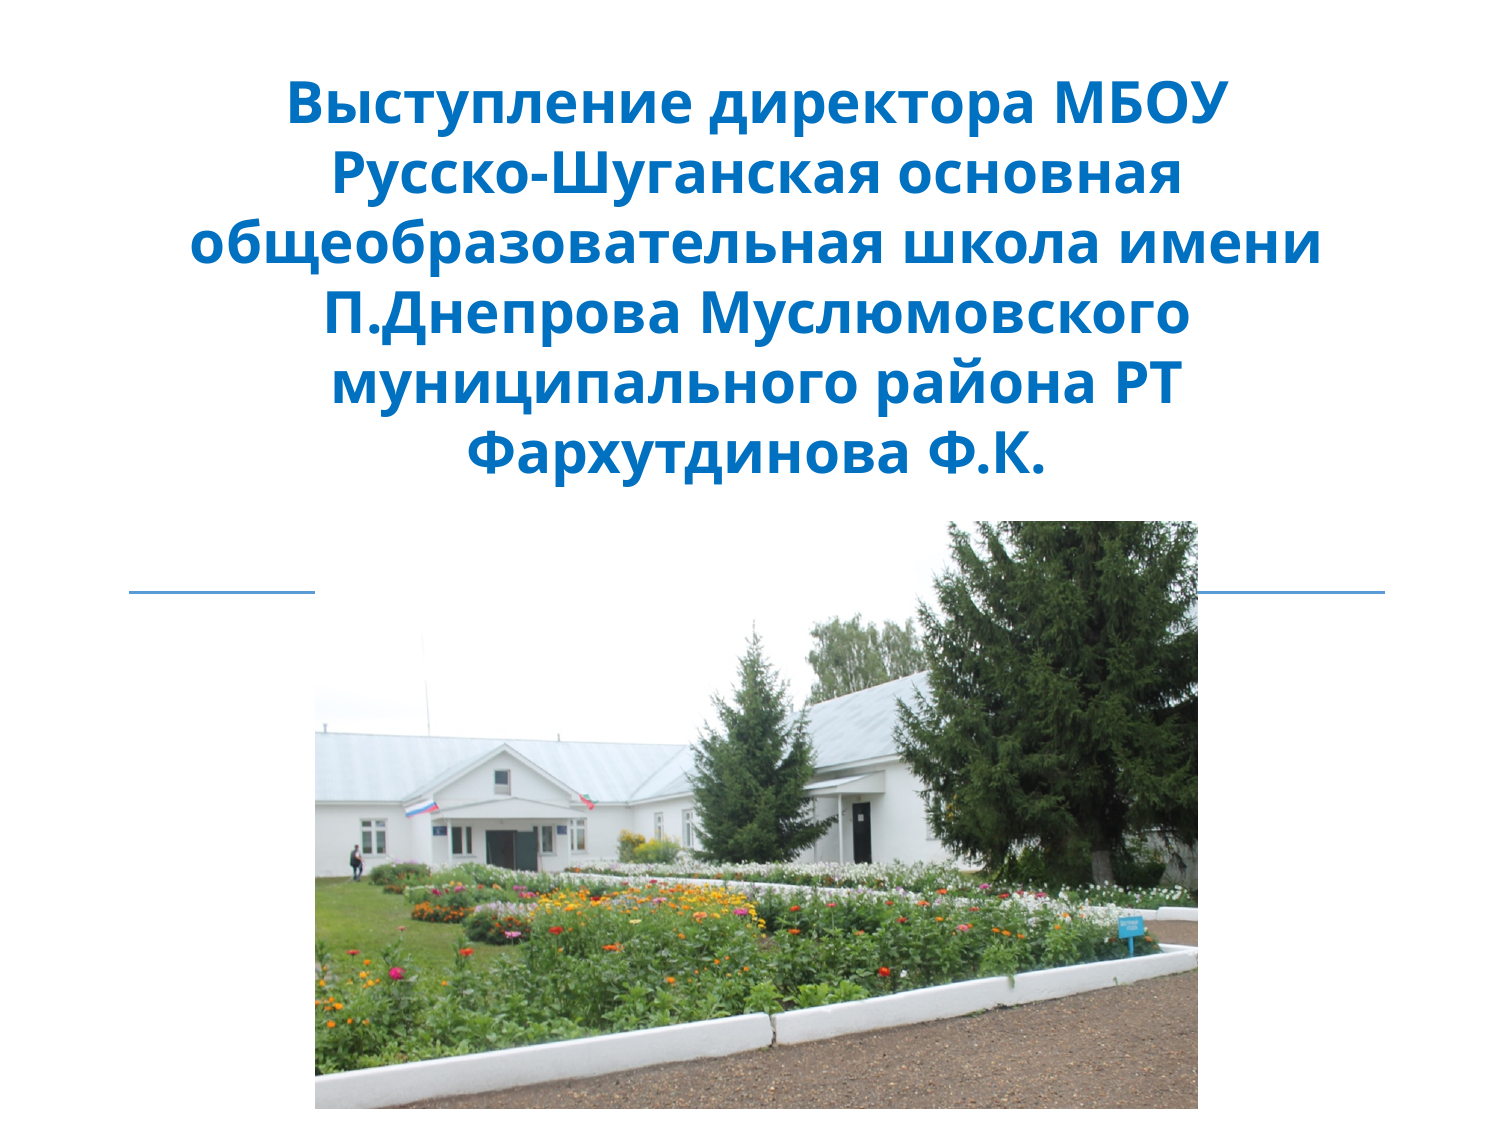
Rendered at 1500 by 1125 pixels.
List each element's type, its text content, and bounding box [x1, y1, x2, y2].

picture [315, 521, 1198, 1110]
text_box Выступление директора МБОУ Русско-Шуганская основная общеобразовательная школа имени П.Днепрова Муслюмовского муниципального района РТ Фархутдинова Ф.К. [155, 58, 1359, 493]
